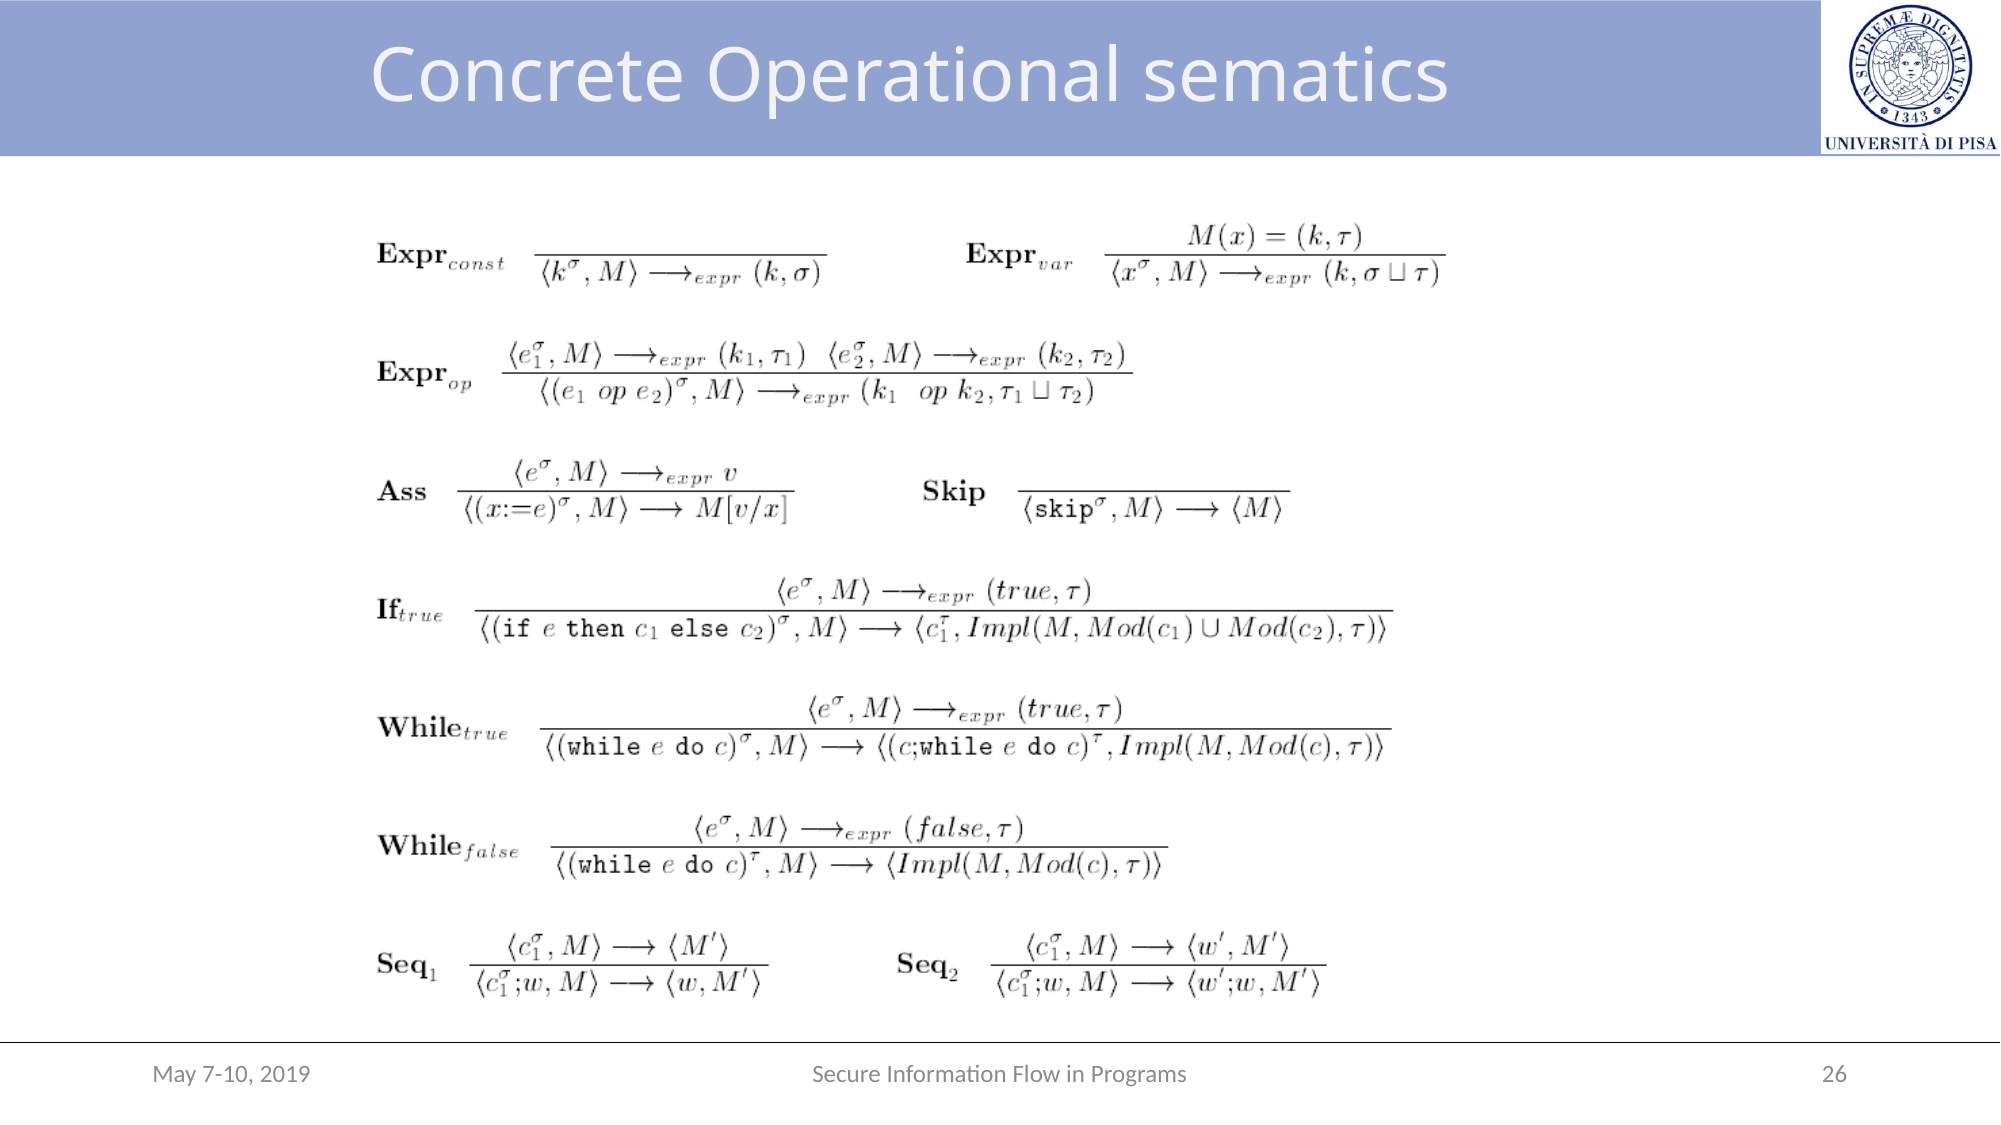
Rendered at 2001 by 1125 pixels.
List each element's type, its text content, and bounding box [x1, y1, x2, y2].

slide_number 26 [1412, 1042, 1863, 1103]
picture [1822, 0, 2000, 154]
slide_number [137, 1042, 588, 1103]
picture [322, 178, 1545, 1030]
footer Secure Information Flow in Programs [662, 1042, 1338, 1103]
title Concrete Operational sematics [0, 0, 1822, 154]
